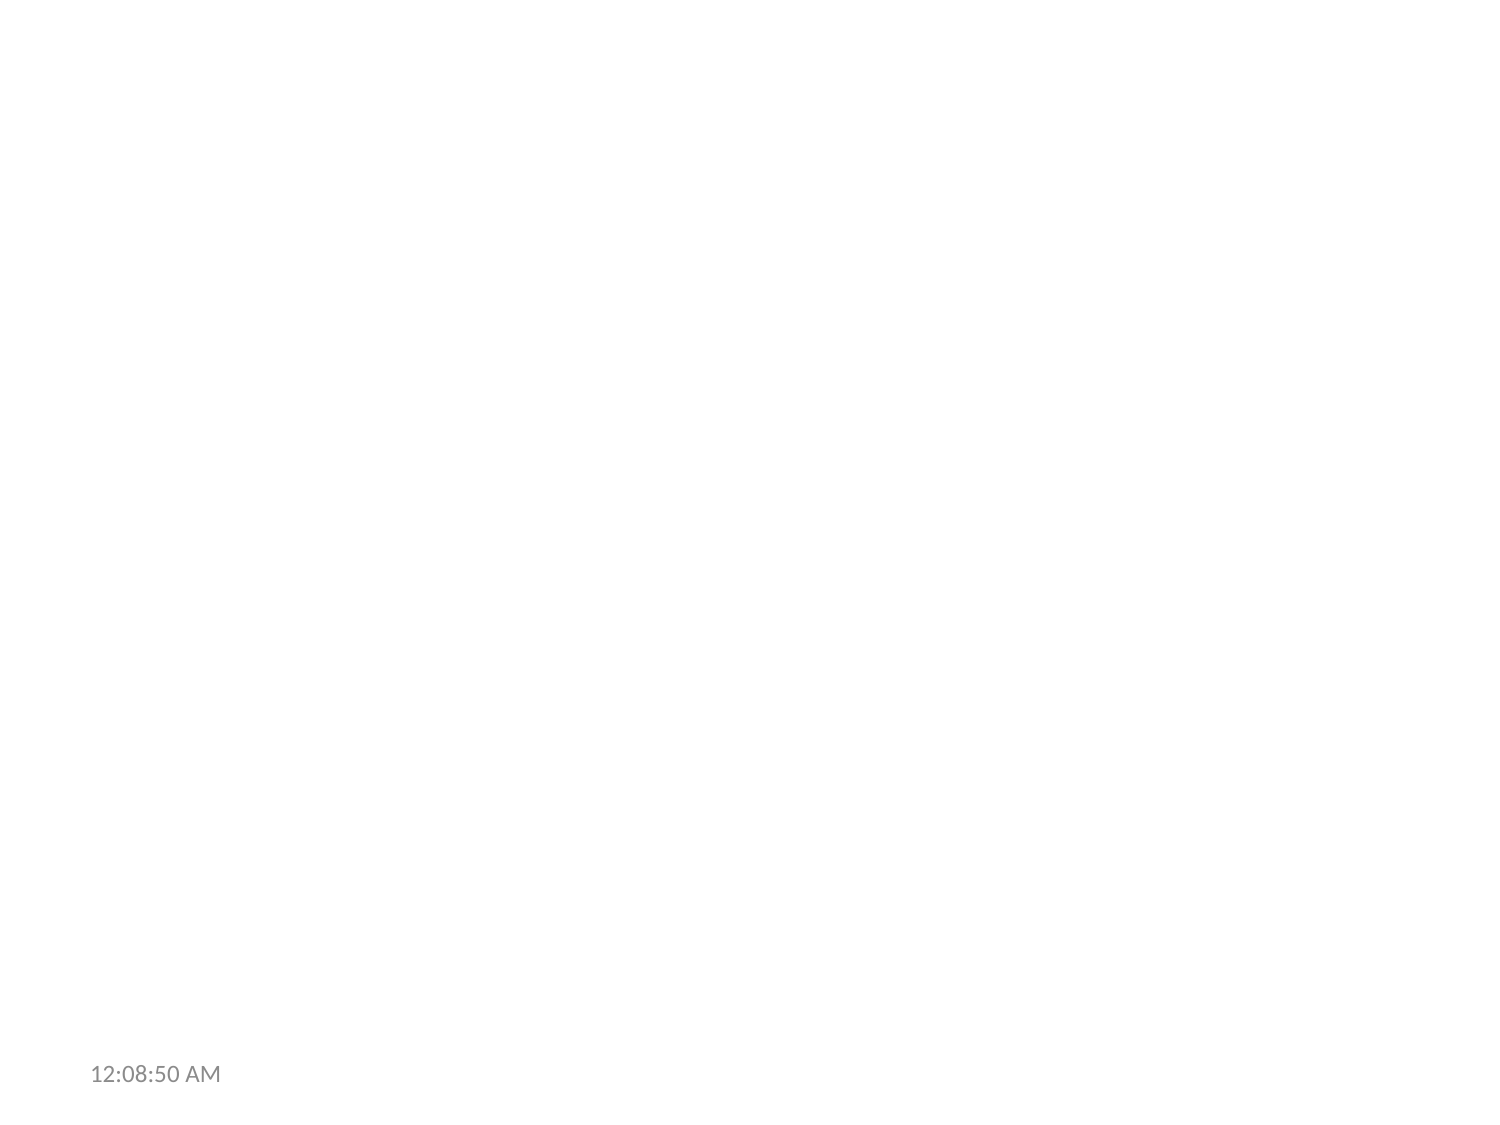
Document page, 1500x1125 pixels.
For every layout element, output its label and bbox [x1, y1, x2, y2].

slide_number [75, 1042, 425, 1103]
